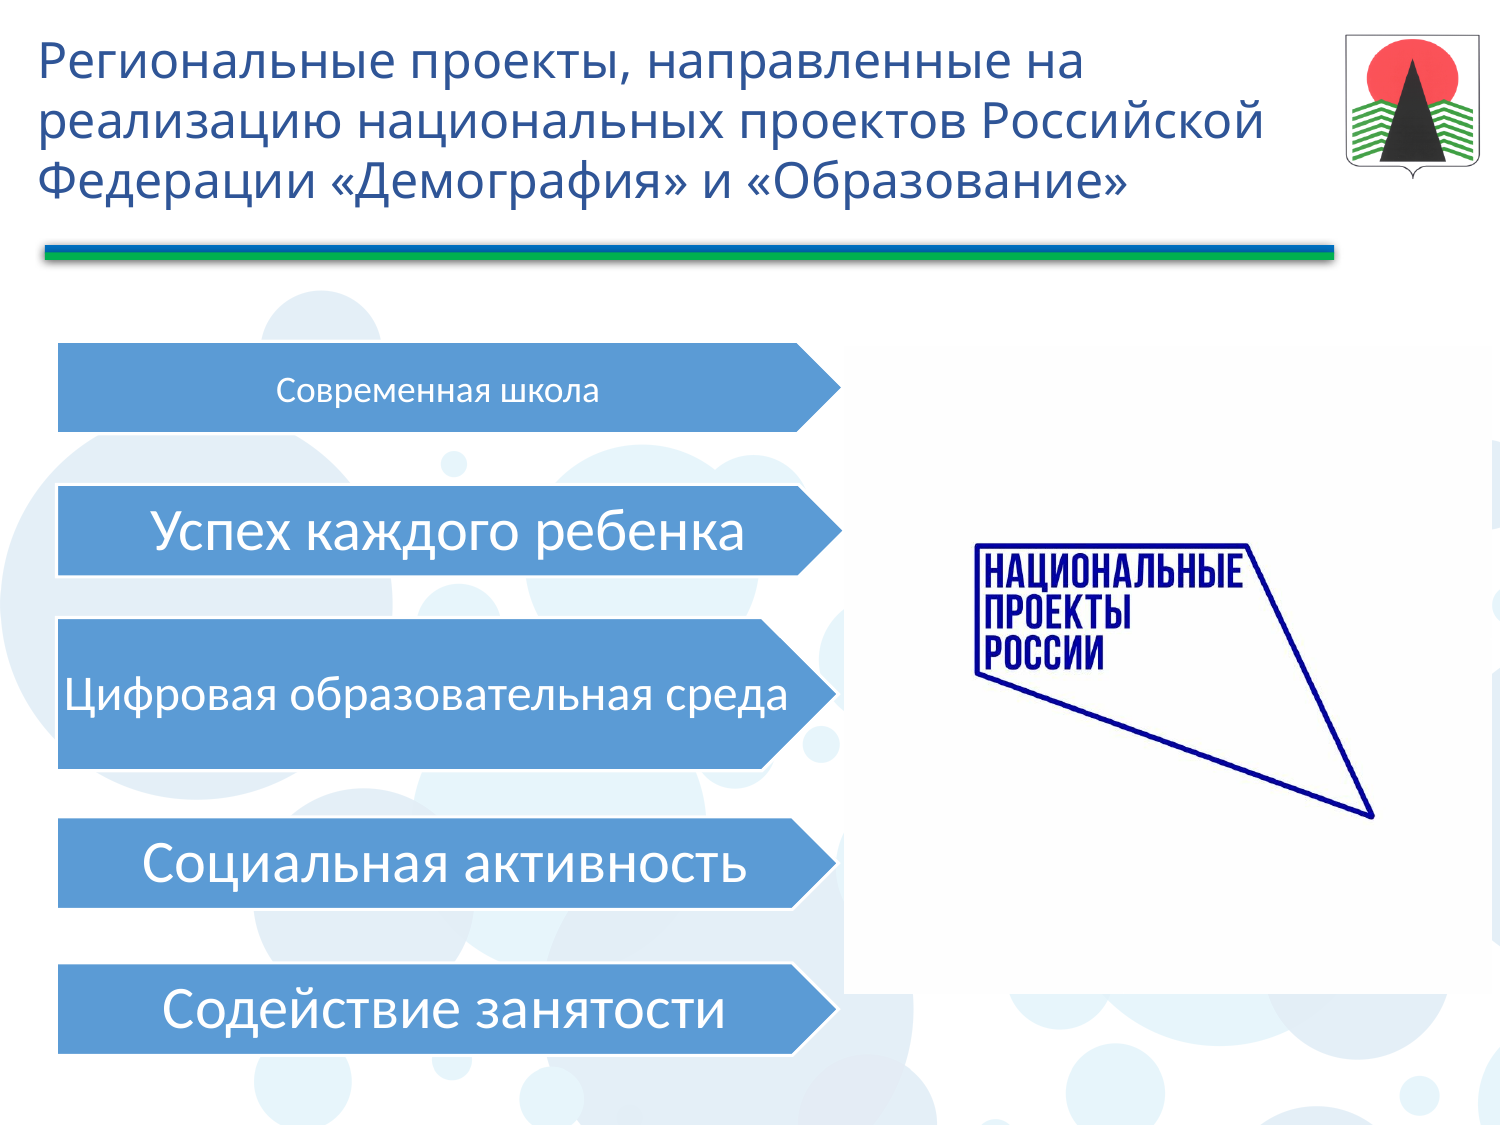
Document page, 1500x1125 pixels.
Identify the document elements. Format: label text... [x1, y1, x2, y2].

picture [844, 346, 1492, 994]
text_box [0, 617, 839, 771]
picture [1344, 33, 1481, 180]
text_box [56, 484, 844, 577]
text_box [44, 245, 1335, 260]
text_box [56, 816, 839, 910]
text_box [56, 341, 844, 434]
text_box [56, 962, 839, 1056]
text_box Региональные проекты, направленные на реализацию национальных проектов Российской Федерации «Демография» и «Образование» [22, 21, 1406, 277]
